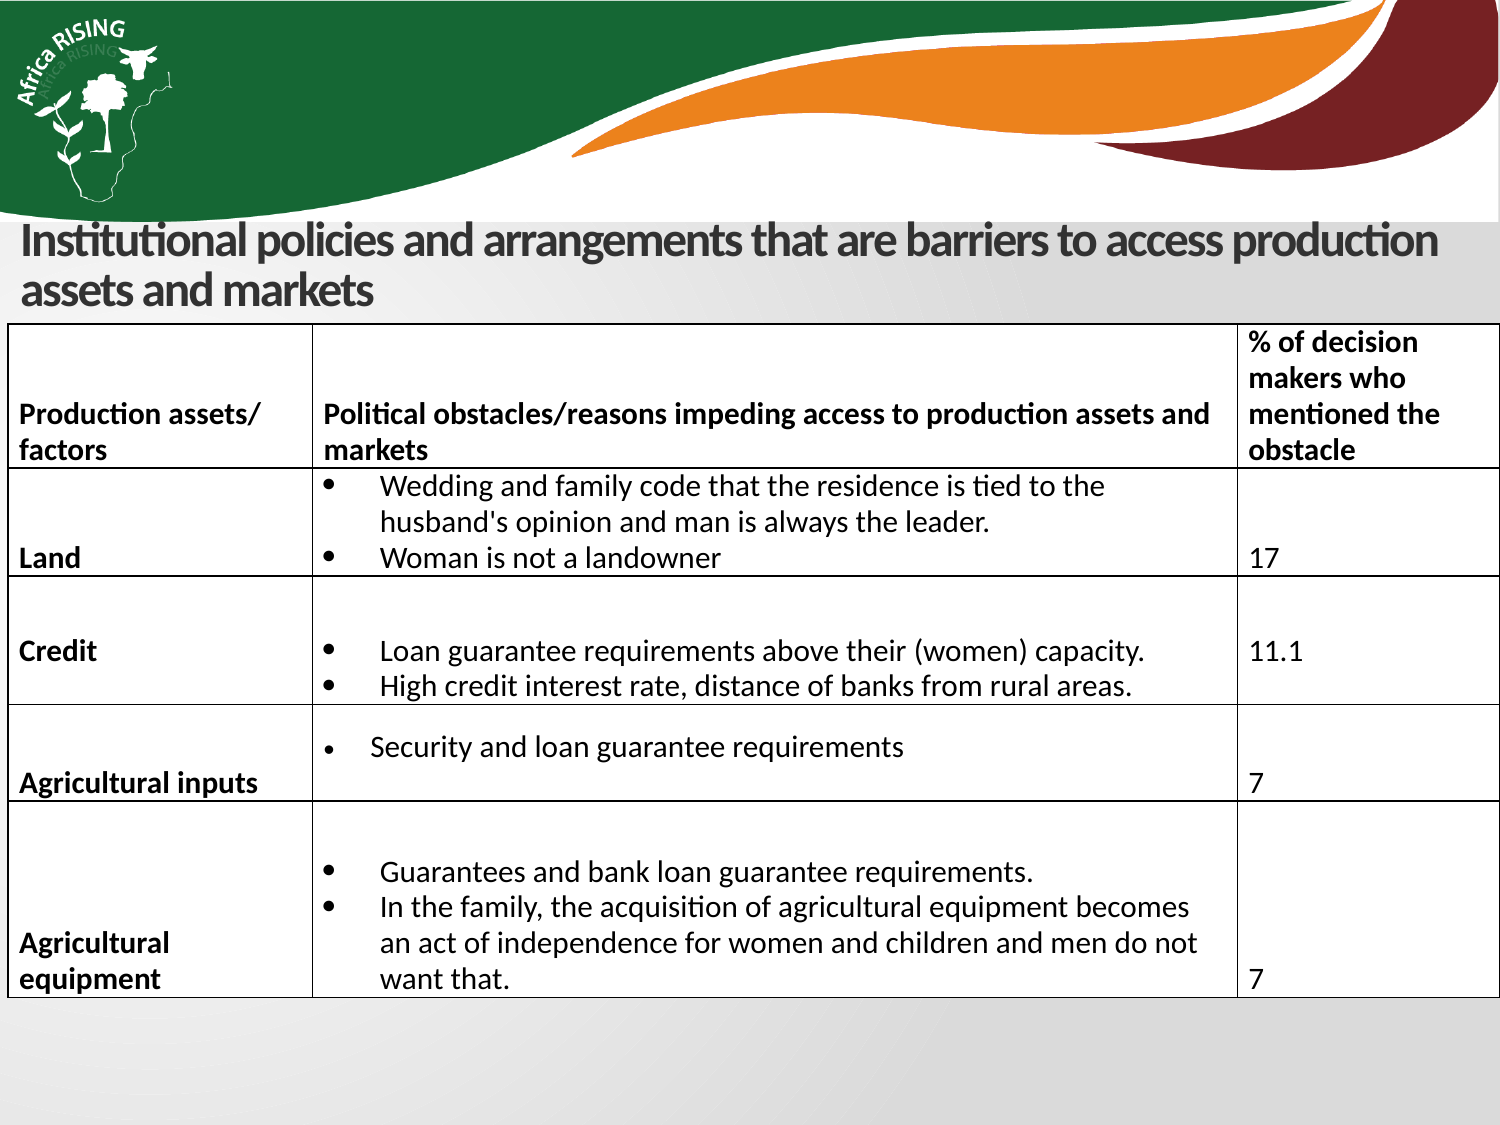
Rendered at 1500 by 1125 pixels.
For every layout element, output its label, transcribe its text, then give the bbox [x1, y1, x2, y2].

table_cell Loan guarantee requirements above their (women) capacity. High credit interest rate, distance of banks from rural areas. [313, 577, 1237, 704]
table_cell Credit [9, 577, 312, 704]
table_cell 7 [1238, 802, 1499, 997]
table_header % of decision makers who mentioned the obstacle [1238, 325, 1499, 467]
table_cell Land [9, 469, 312, 575]
text_box Institutional policies and arrangements that are barriers to access production assets and markets [5, 212, 1500, 326]
picture [0, 0, 1499, 222]
table_cell Agricultural inputs [9, 705, 312, 800]
table_header Production assets/ factors [9, 325, 312, 467]
table_header Political obstacles/reasons impeding access to production assets and markets [313, 325, 1237, 467]
table_cell Wedding and family code that the residence is tied to the husband's opinion and man is always the leader. Woman is not a landowner [313, 469, 1237, 575]
table_cell Security and loan guarantee requirements [313, 705, 1237, 800]
table_cell Agricultural equipment [9, 802, 312, 997]
table_cell 7 [1238, 705, 1499, 800]
table_cell 17 [1238, 469, 1499, 575]
table_cell Guarantees and bank loan guarantee requirements. In the family, the acquisition of agricultural equipment becomes an act of independence for women and children and men do not want that. [313, 802, 1237, 997]
table_cell 11.1 [1238, 577, 1499, 704]
